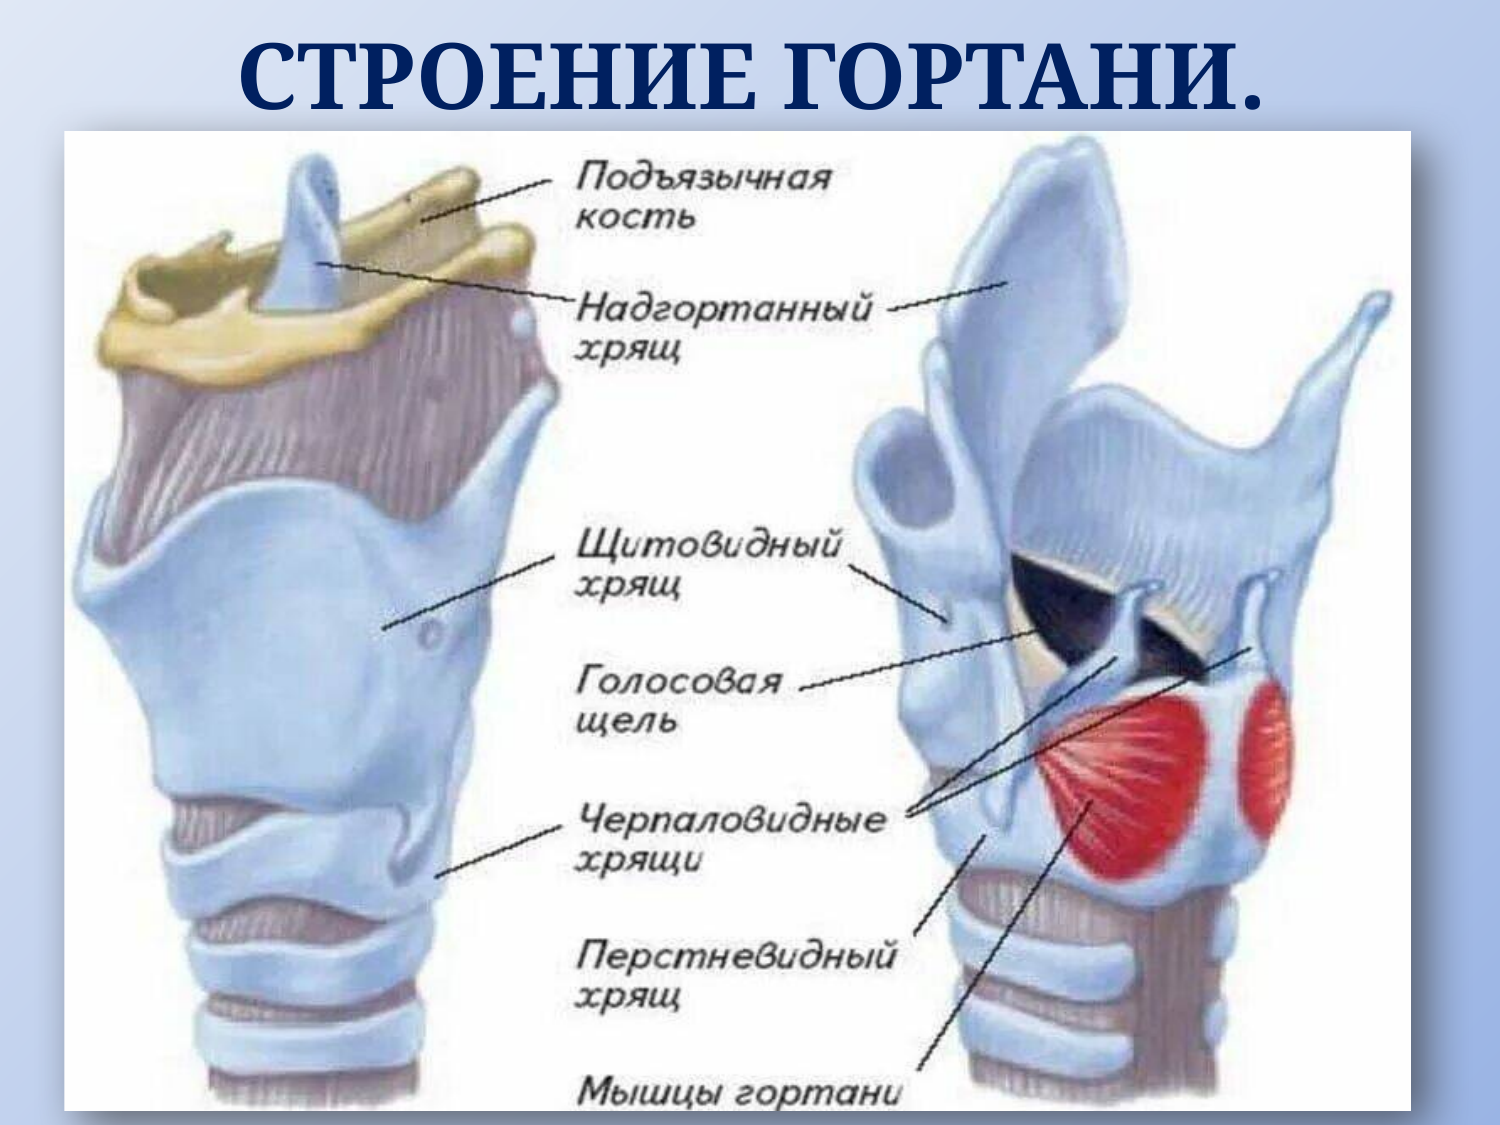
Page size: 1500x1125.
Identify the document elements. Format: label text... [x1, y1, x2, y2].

title СТРОЕНИЕ ГОРТАНИ. [76, 0, 1427, 121]
picture [64, 130, 1412, 1111]
